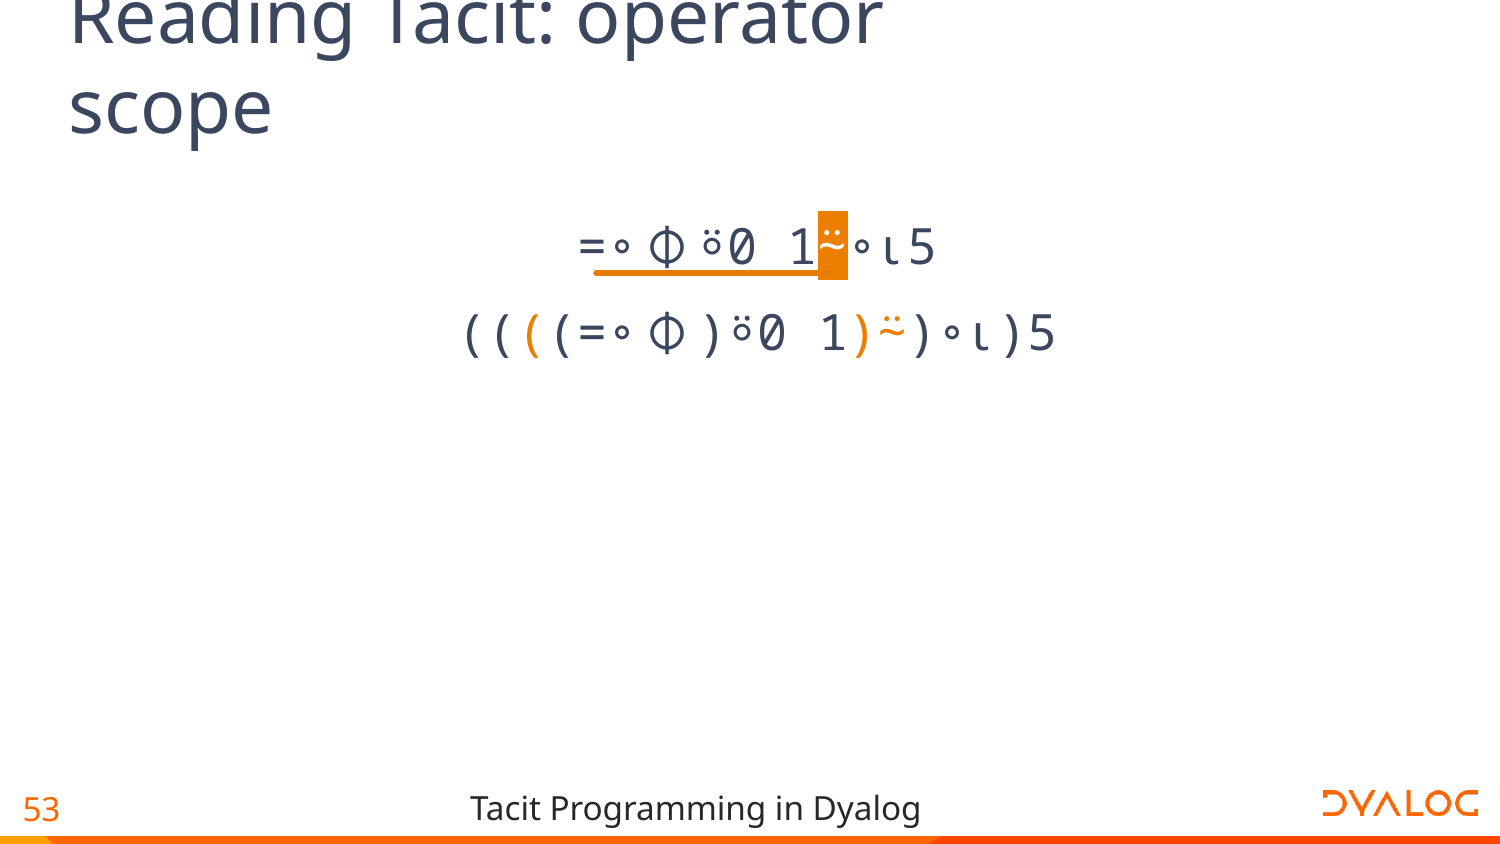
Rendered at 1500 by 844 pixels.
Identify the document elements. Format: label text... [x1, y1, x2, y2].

title Reading Tacit: operator scope [53, 43, 1121, 157]
picture [0, 836, 1500, 844]
list =∘⌽⍤0 1⍨∘⍳5 ((((=∘⌽)⍤0 1)⍨)∘⍳)5 [53, 207, 1463, 740]
picture [1323, 790, 1478, 816]
